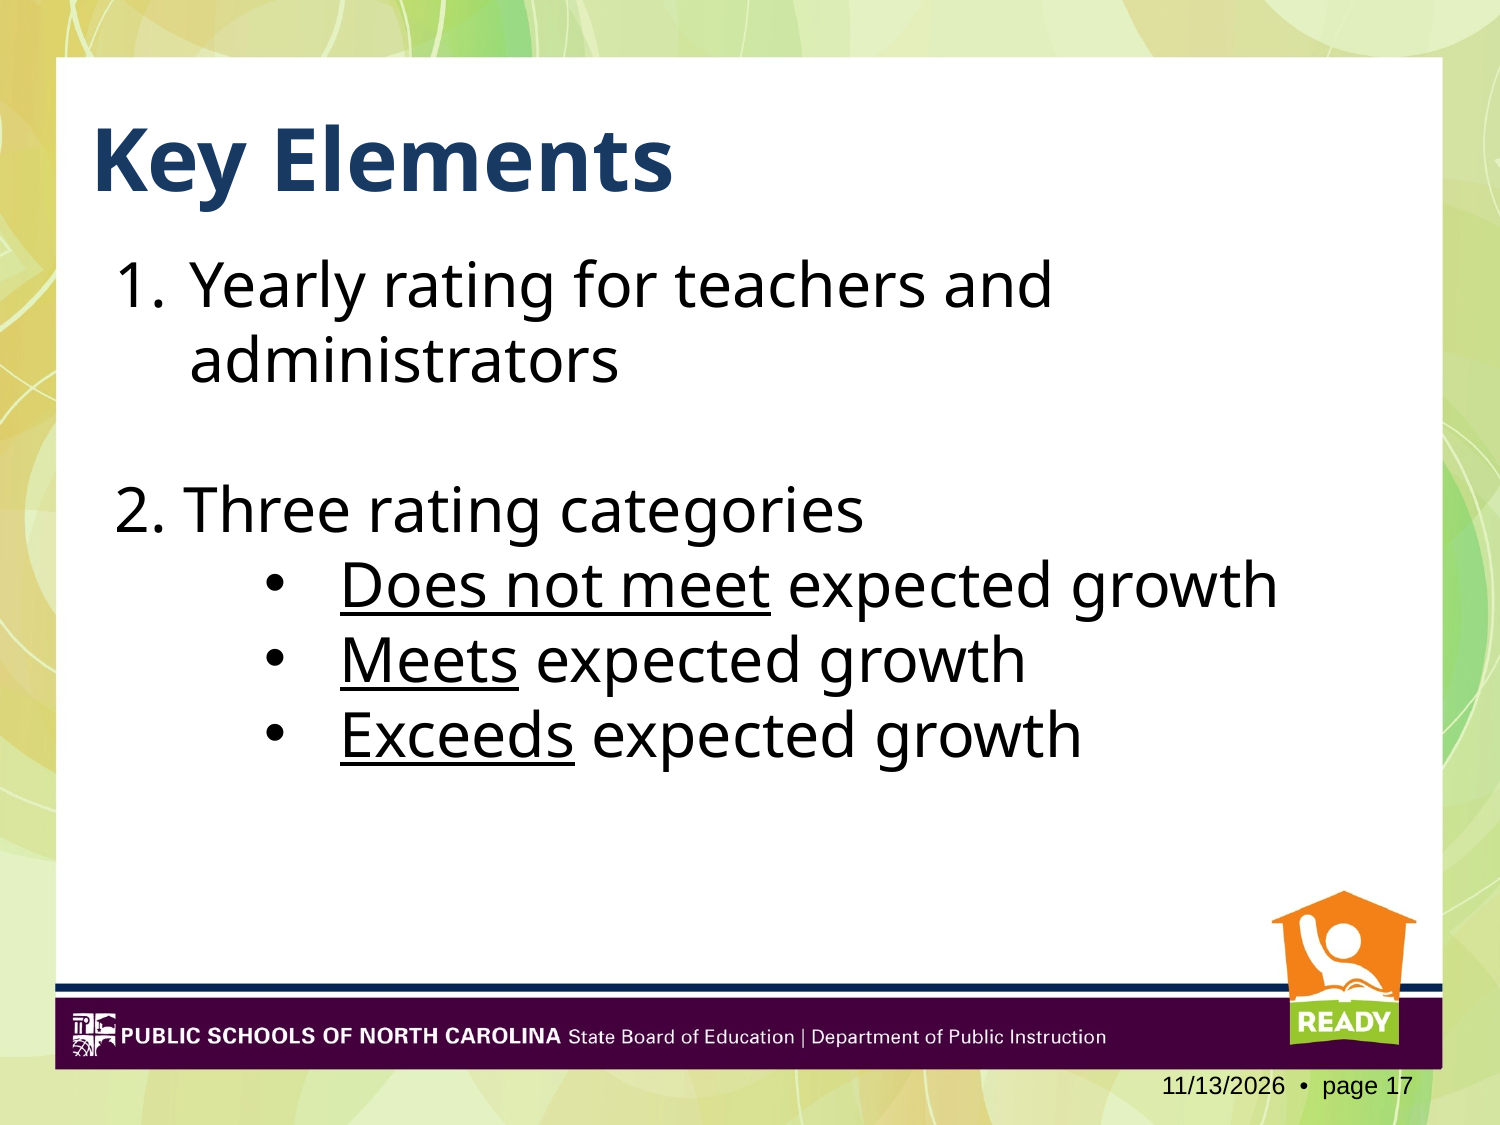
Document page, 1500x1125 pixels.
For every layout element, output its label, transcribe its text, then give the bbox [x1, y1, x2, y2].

picture [0, 0, 1500, 1125]
text_box Yearly rating for teachers and administrators 2. Three rating categories Does not meet expected growth Meets expected growth Exceeds expected growth [99, 237, 1425, 822]
title Key Elements [75, 87, 1400, 225]
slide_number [1147, 1062, 1460, 1122]
